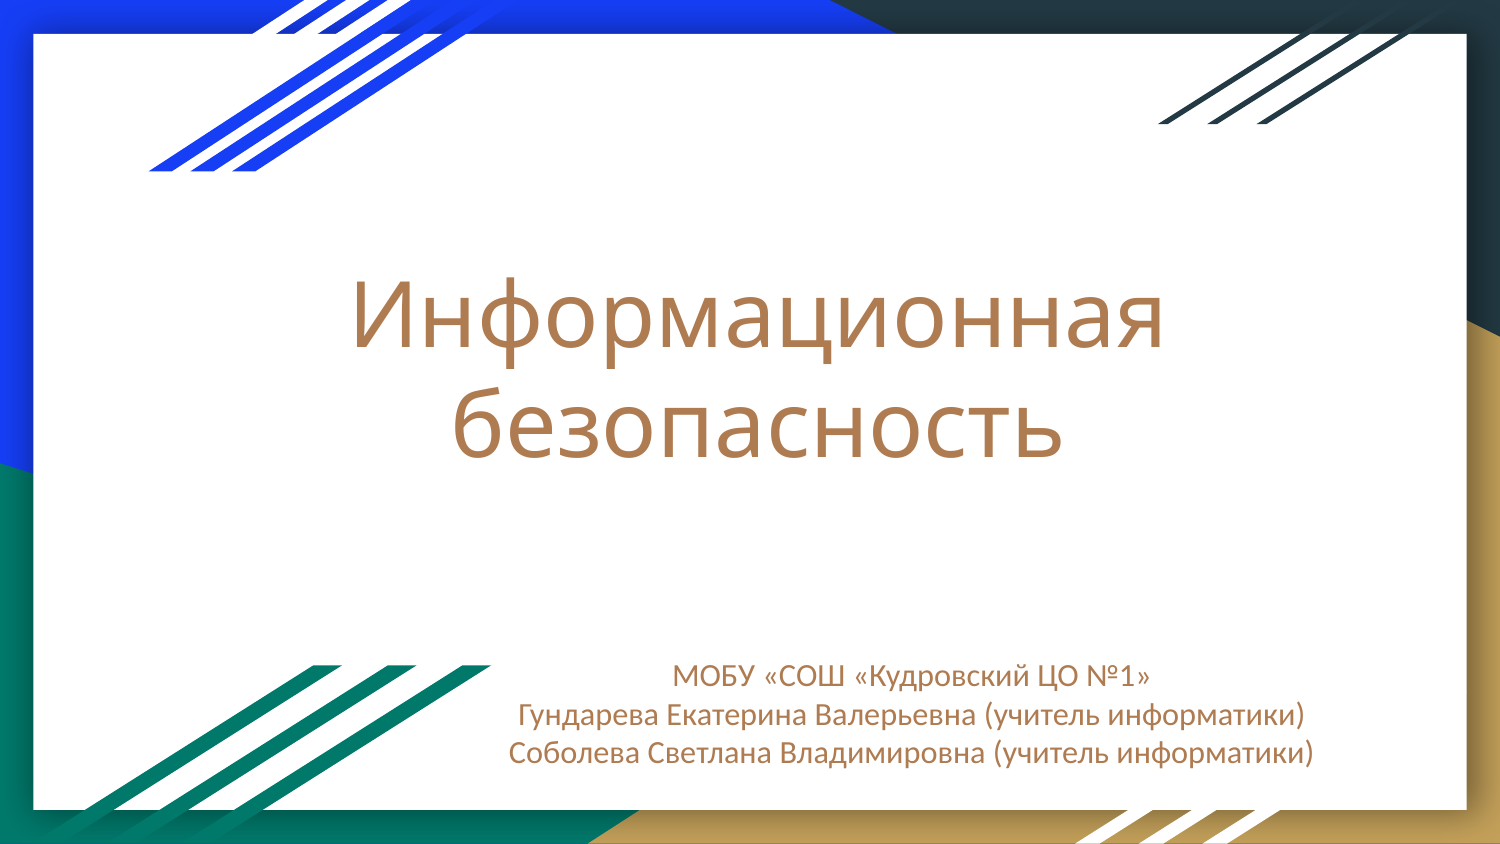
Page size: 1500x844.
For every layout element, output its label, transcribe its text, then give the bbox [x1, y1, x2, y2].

subtitle МОБУ «СОШ «Кудровский ЦО №1» Гундарева Екатерина Валерьевна (учитель информатики) Соболева Светлана Владимировна (учитель информатики) [472, 639, 1352, 787]
title Информационная безопасность [318, 247, 1199, 485]
